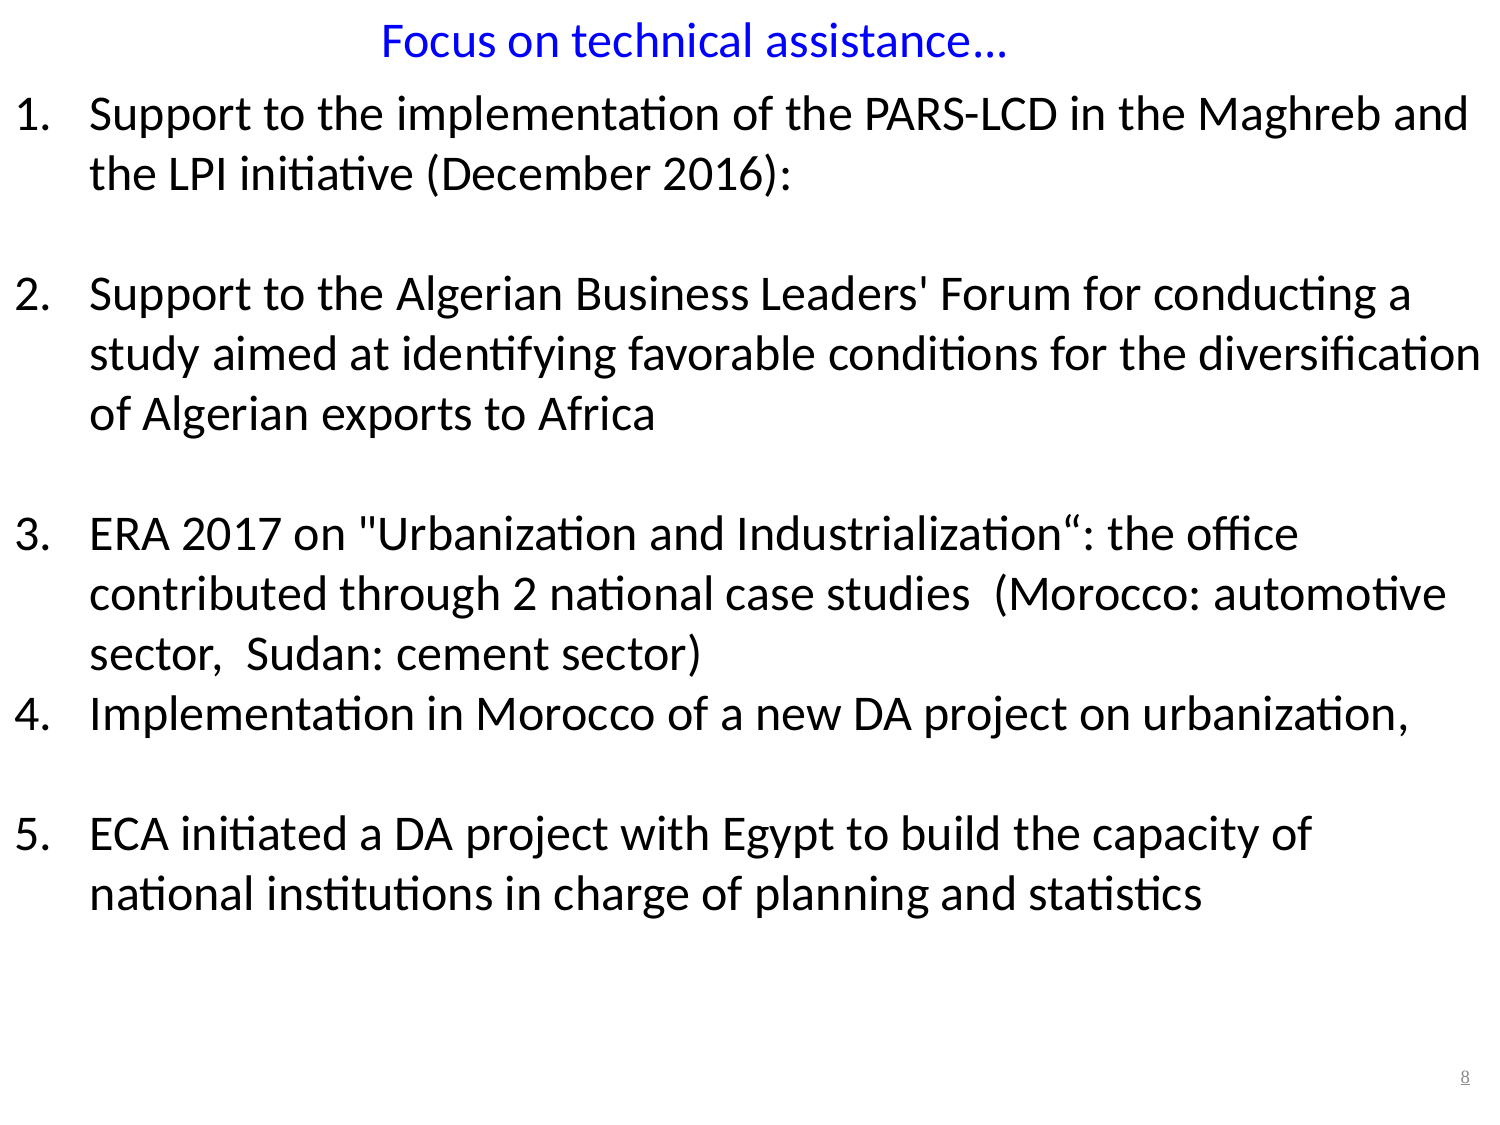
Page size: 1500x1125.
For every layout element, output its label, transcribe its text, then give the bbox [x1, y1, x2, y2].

text_box Support to the implementation of the PARS-LCD in the Maghreb and the LPI initiative (December 2016): Support to the Algerian Business Leaders' Forum for conducting a study aimed at identifying favorable conditions for the diversification of Algerian exports to Africa ERA 2017 on "Urbanization and Industrialization“: the office contributed through 2 national case studies (Morocco: automotive sector, Sudan: cement sector) Implementation in Morocco of a new DA project on urbanization, ECA initiated a DA project with Egypt to build the capacity of national institutions in charge of planning and statistics [0, 73, 1500, 928]
slide_number 8 [1422, 1045, 1486, 1106]
text_box Focus on technical assistance… [350, 0, 1023, 75]
